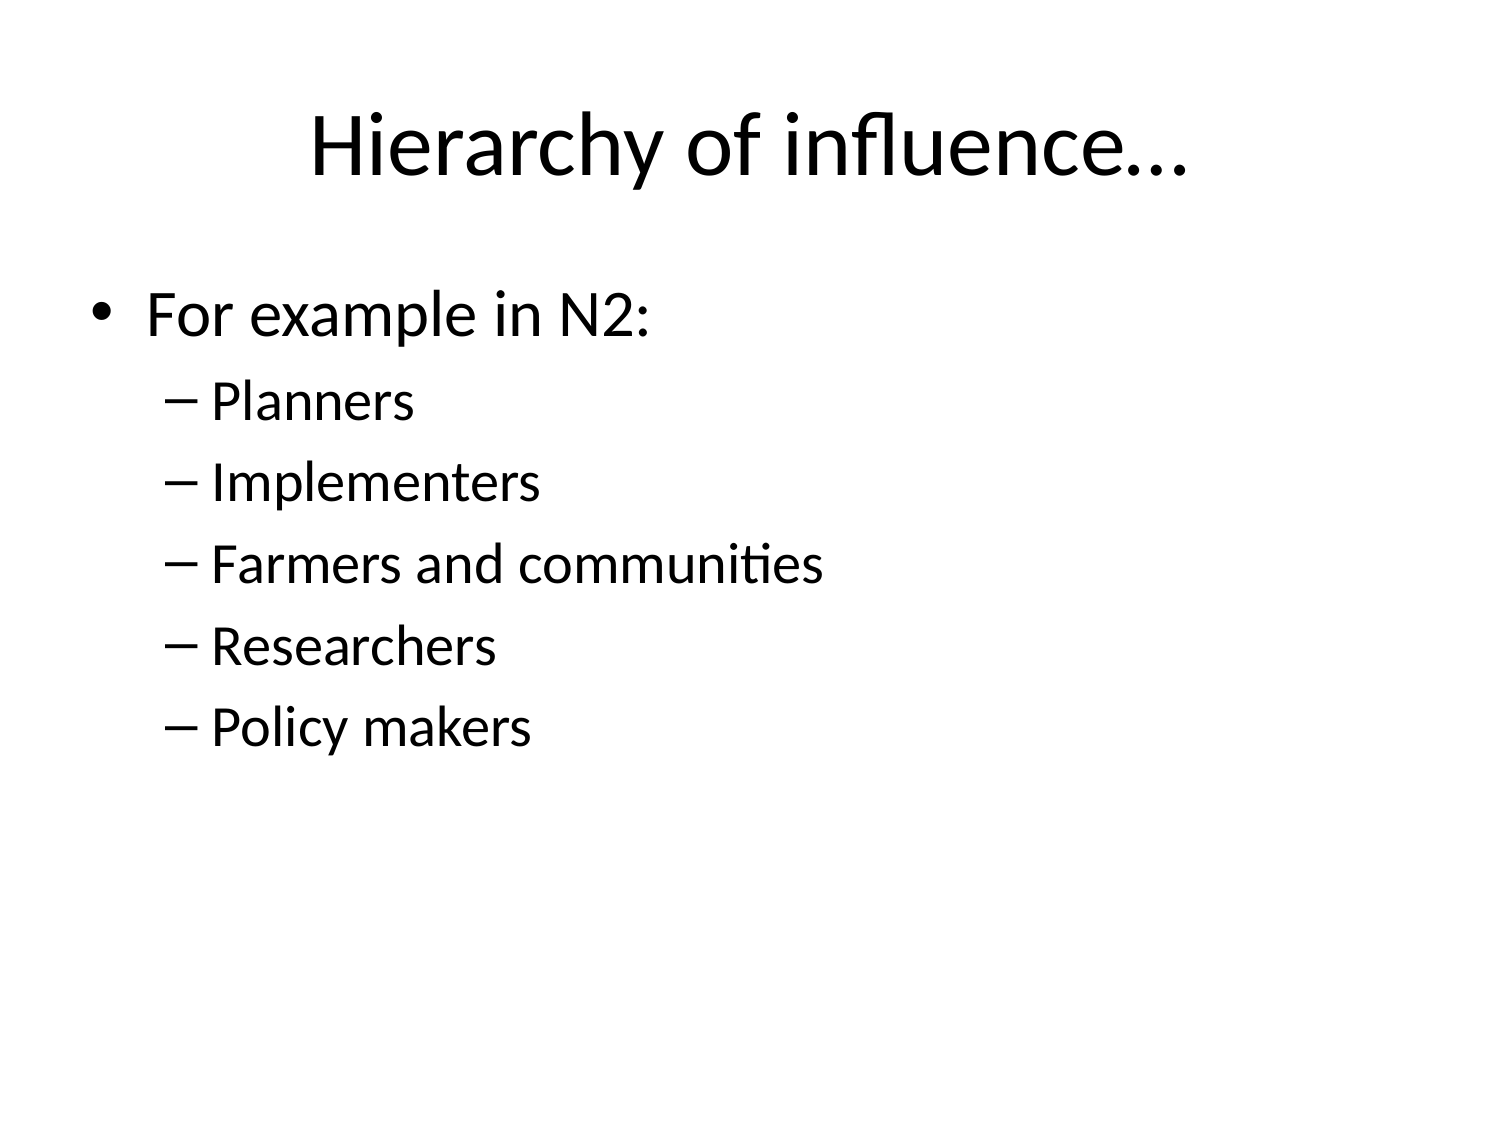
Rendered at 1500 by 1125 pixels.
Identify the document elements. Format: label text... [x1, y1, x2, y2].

list For example in N2: Planners Implementers Farmers and communities Researchers Policy makers [75, 262, 1425, 1005]
title Hierarchy of influence… [75, 45, 1425, 233]
